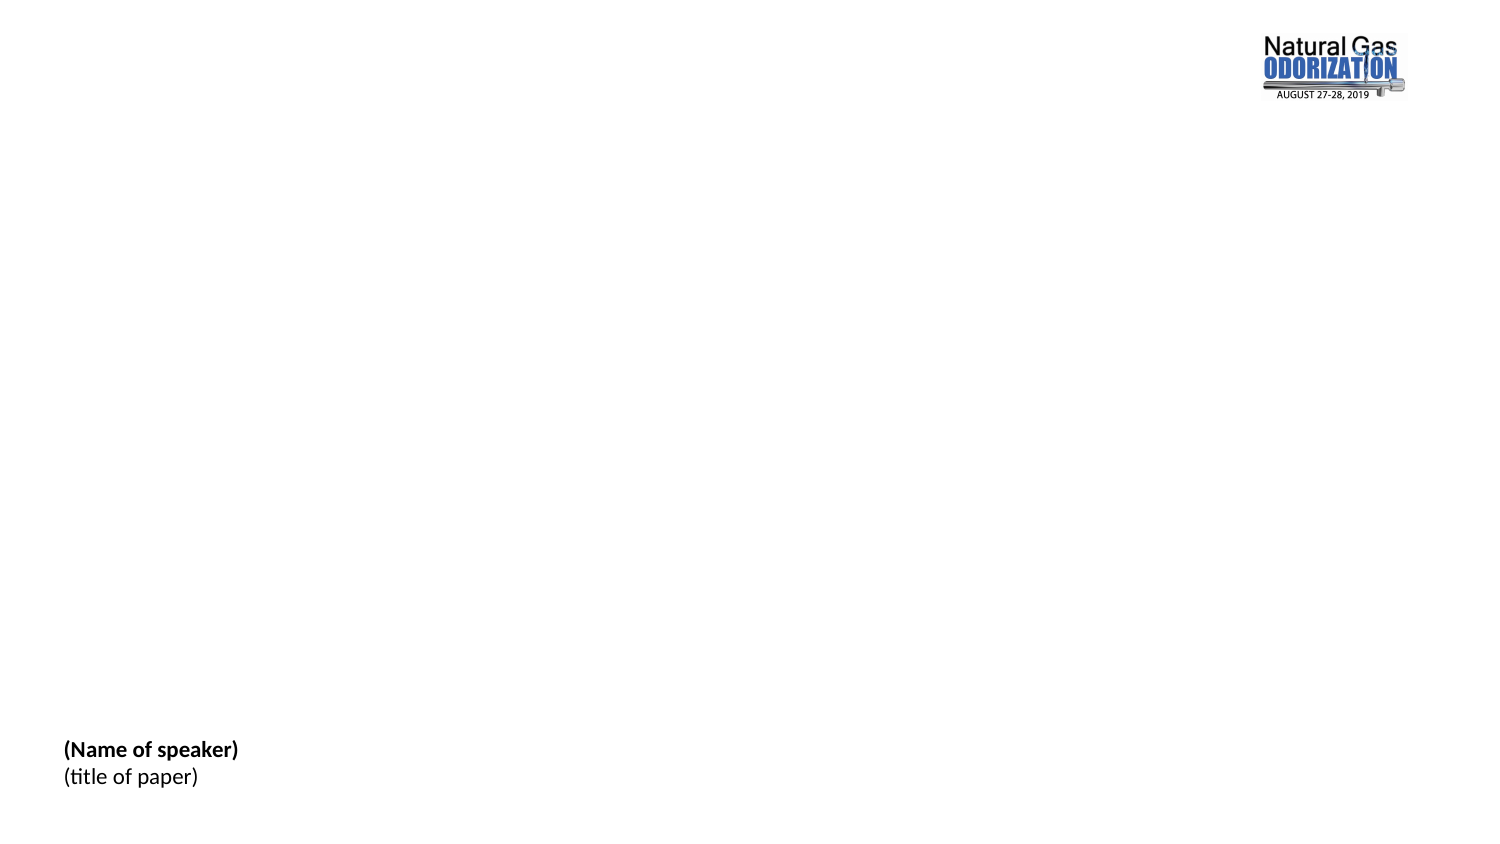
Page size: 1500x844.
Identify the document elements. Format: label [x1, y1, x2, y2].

picture [1260, 32, 1409, 101]
